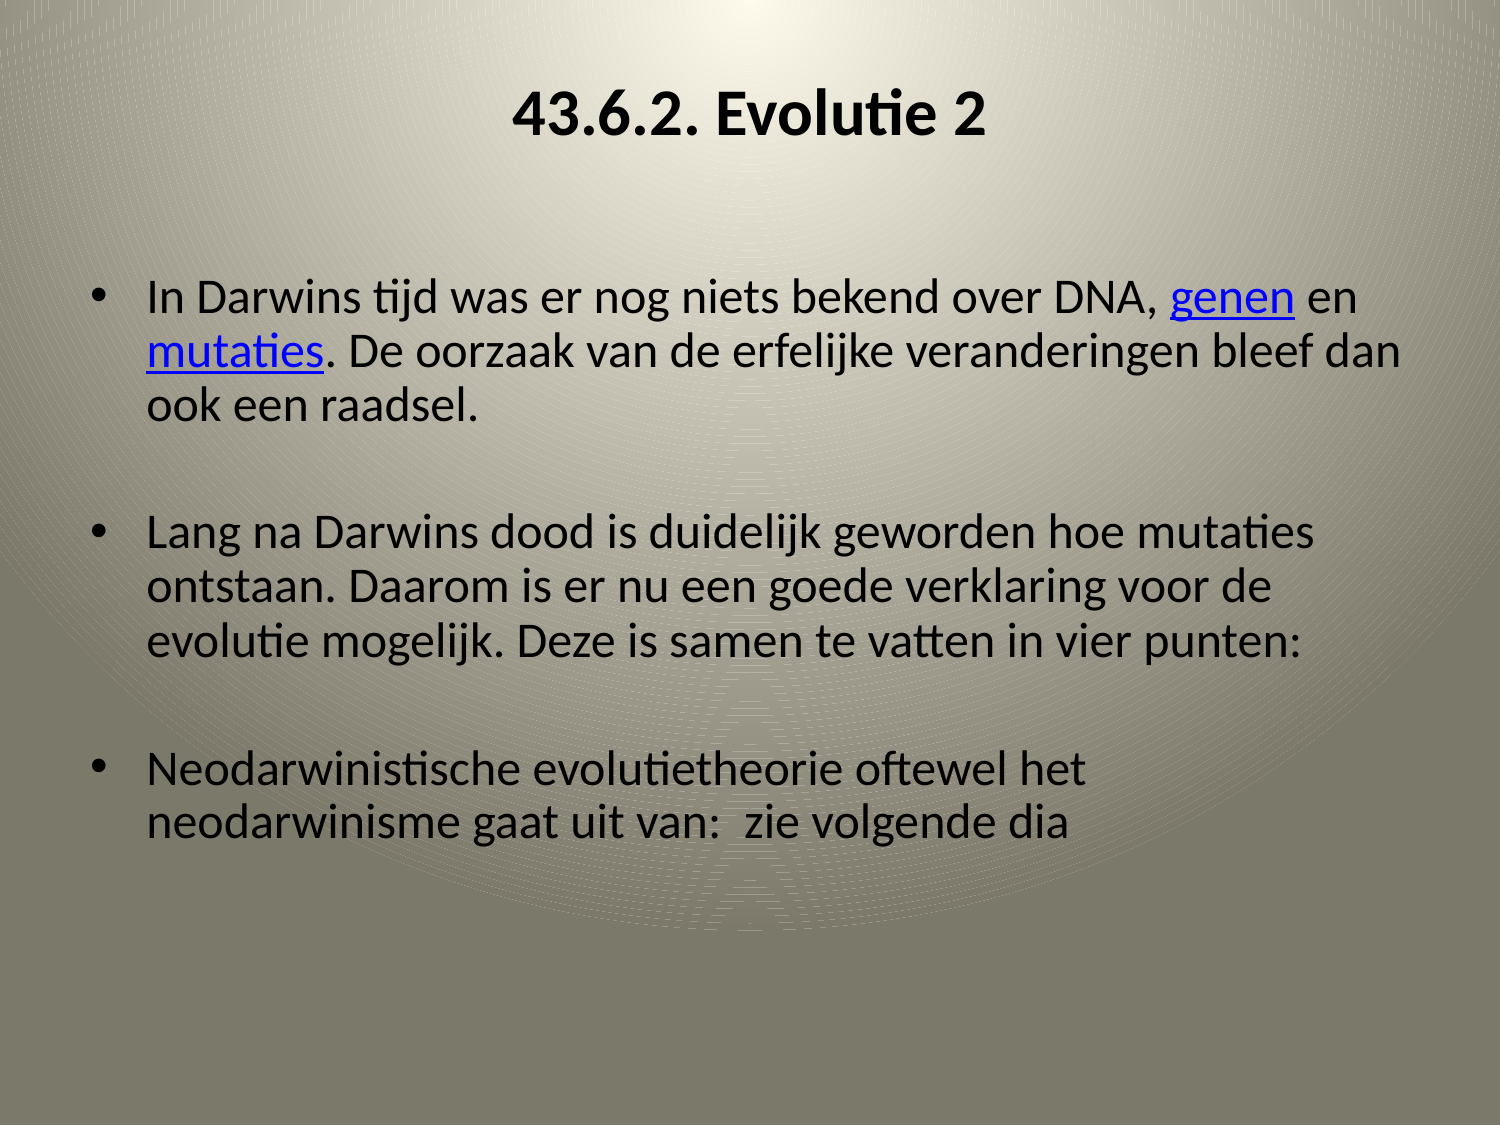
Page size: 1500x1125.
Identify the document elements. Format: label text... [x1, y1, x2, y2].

title 43.6.2. Evolutie 2 [75, 45, 1425, 173]
list In Darwins tijd was er nog niets bekend over DNA, genen en mutaties. De oorzaak van de erfelijke veranderingen bleef dan ook een raadsel. Lang na Darwins dood is duidelijk geworden hoe mutaties ontstaan. Daarom is er nu een goede verklaring voor de evolutie mogelijk. Deze is samen te vatten in vier punten: Neodarwinistische evolutietheorie oftewel het neodarwinisme gaat uit van: zie volgende dia [75, 262, 1425, 1005]
